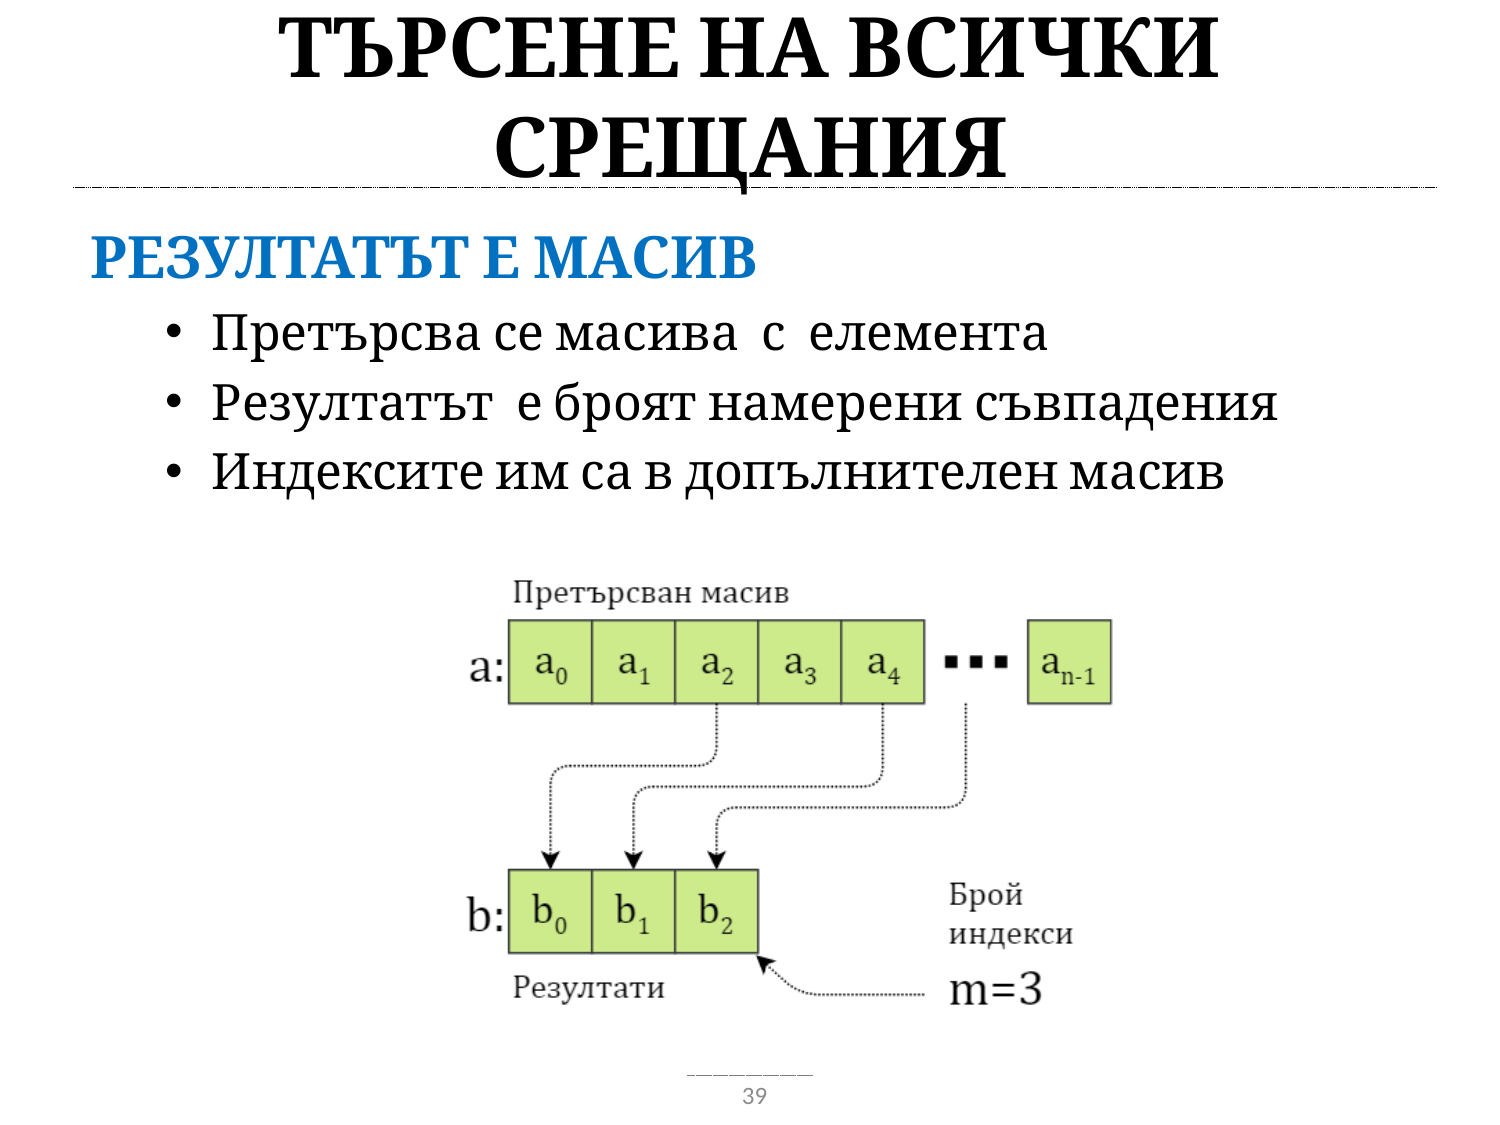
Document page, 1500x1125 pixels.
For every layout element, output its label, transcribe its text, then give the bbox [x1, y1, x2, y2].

slide_number 39 [579, 1065, 930, 1125]
picture [424, 557, 1113, 1027]
title Търсене на всички срещания [0, 0, 1500, 188]
